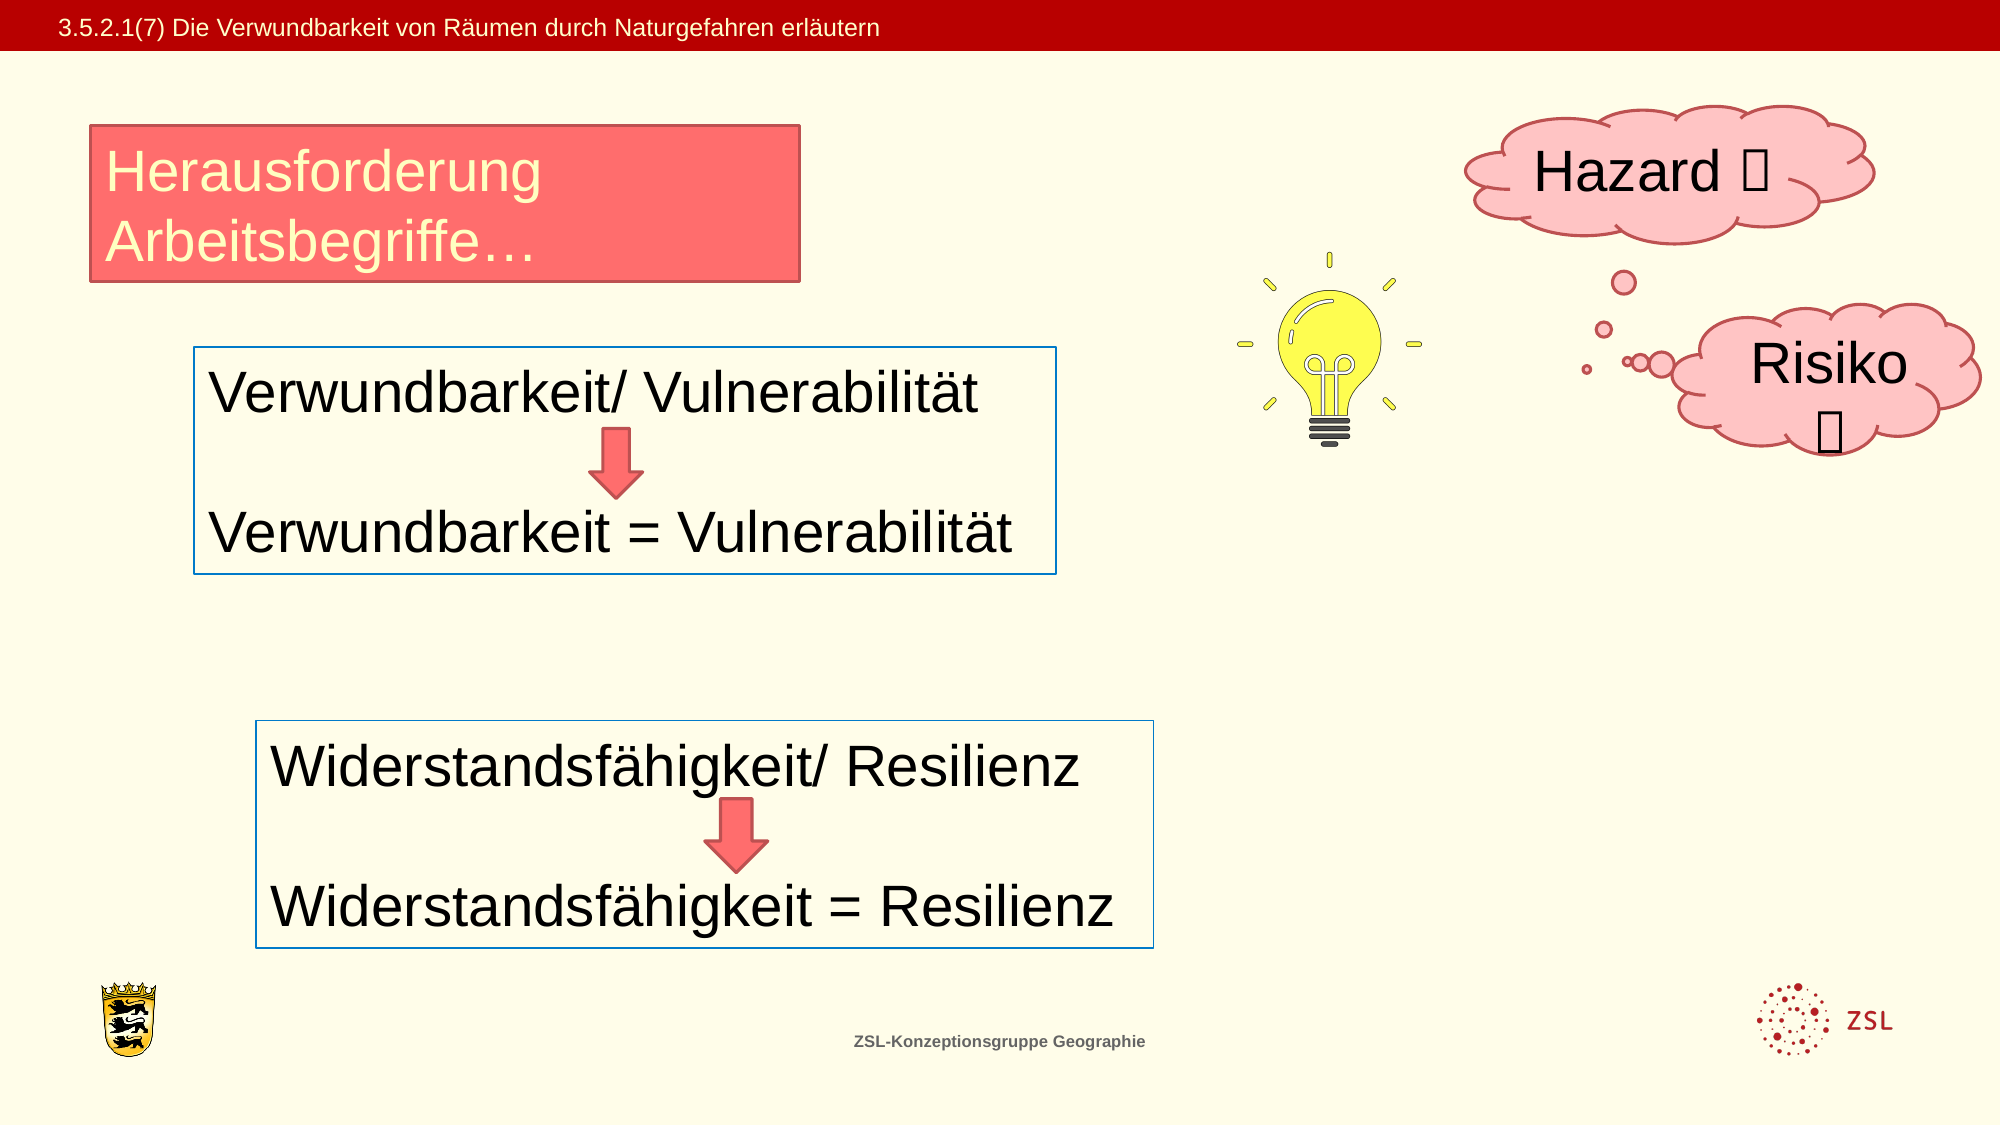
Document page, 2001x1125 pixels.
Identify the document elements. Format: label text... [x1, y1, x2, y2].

picture [1185, 200, 1473, 488]
text_box Risiko  [1720, 317, 1940, 475]
text_box [1777, 304, 1981, 410]
text_box [1612, 271, 1636, 295]
text_box Verwundbarkeit/ Vulnerabilität Verwundbarkeit = Vulnerabilität [193, 346, 1057, 575]
footer ZSL-Konzeptionsgruppe Geographie [704, 1023, 1296, 1083]
picture [99, 979, 158, 1059]
text_box [704, 798, 768, 873]
text_box Widerstandsfähigkeit/ Resilienz Widerstandsfähigkeit = Resilienz [255, 720, 1154, 948]
text_box [589, 428, 643, 499]
text_box Herausforderung Arbeitsbegriffe… [90, 125, 800, 282]
text_box [1596, 321, 1612, 338]
text_box [1583, 365, 1591, 374]
text_box Hazard  [1518, 125, 1805, 211]
text_box [1623, 323, 1720, 434]
text_box [1465, 106, 1875, 244]
text_box 3.5.2.1(7) Die Verwundbarkeit von Räumen durch Naturgefahren erläutern [43, 4, 1866, 57]
